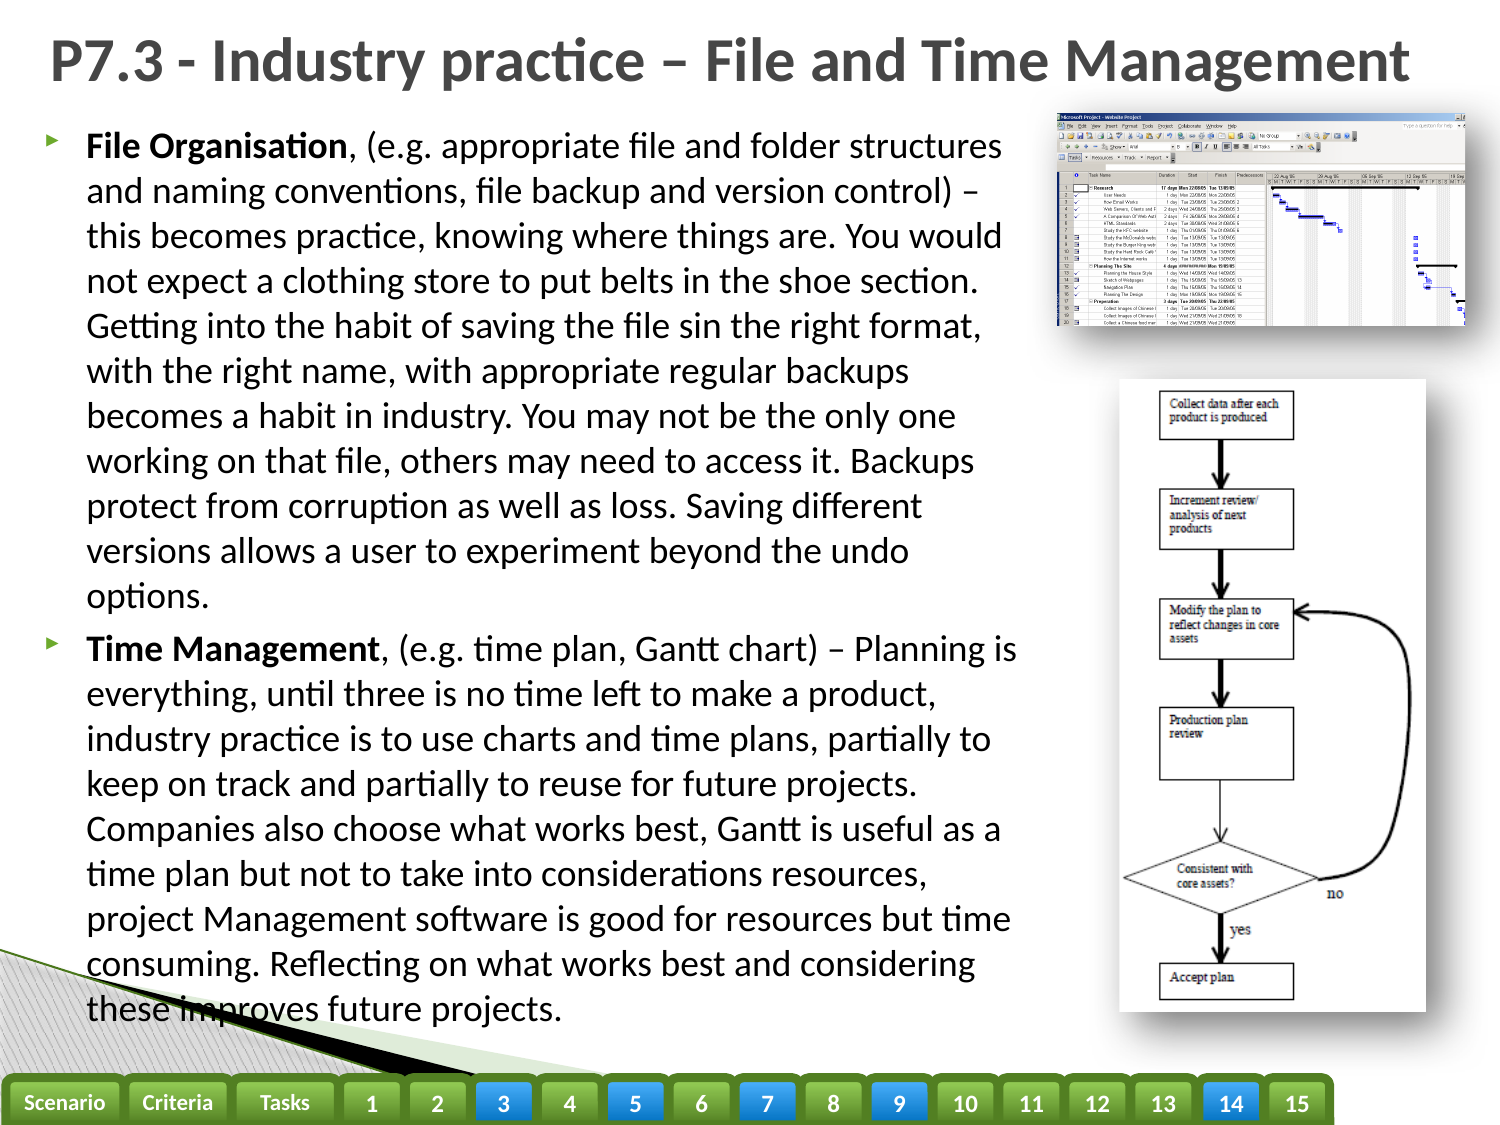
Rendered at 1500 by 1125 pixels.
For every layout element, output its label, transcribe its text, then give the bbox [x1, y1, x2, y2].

picture [1056, 113, 1466, 327]
list File Organisation, (e.g. appropriate file and folder structures and naming conventions, file backup and version control) – this becomes practice, knowing where things are. You would not expect a clothing store to put belts in the shoe section. Getting into the habit of saving the file sin the right format, with the right name, with appropriate regular backups becomes a habit in industry. You may not be the only one working on that file, others may need to access it. Backups protect from corruption as well as loss. Saving different versions allows a user to experiment beyond the undo options. Time Management, (e.g. time plan, Gantt chart) – Planning is everything, until three is no time left to make a product, industry practice is to use charts and time plans, partially to keep on track and partially to reuse for future projects. Companies also choose what works best, Gantt is useful as a time plan but not to take into considerations resources, project Management software is good for resources but time consuming. Reflecting on what works best and considering these improves future projects. [29, 113, 1046, 1035]
title P7.3 - Industry practice – File and Time Management [17, 19, 1489, 94]
picture [1118, 379, 1427, 1012]
